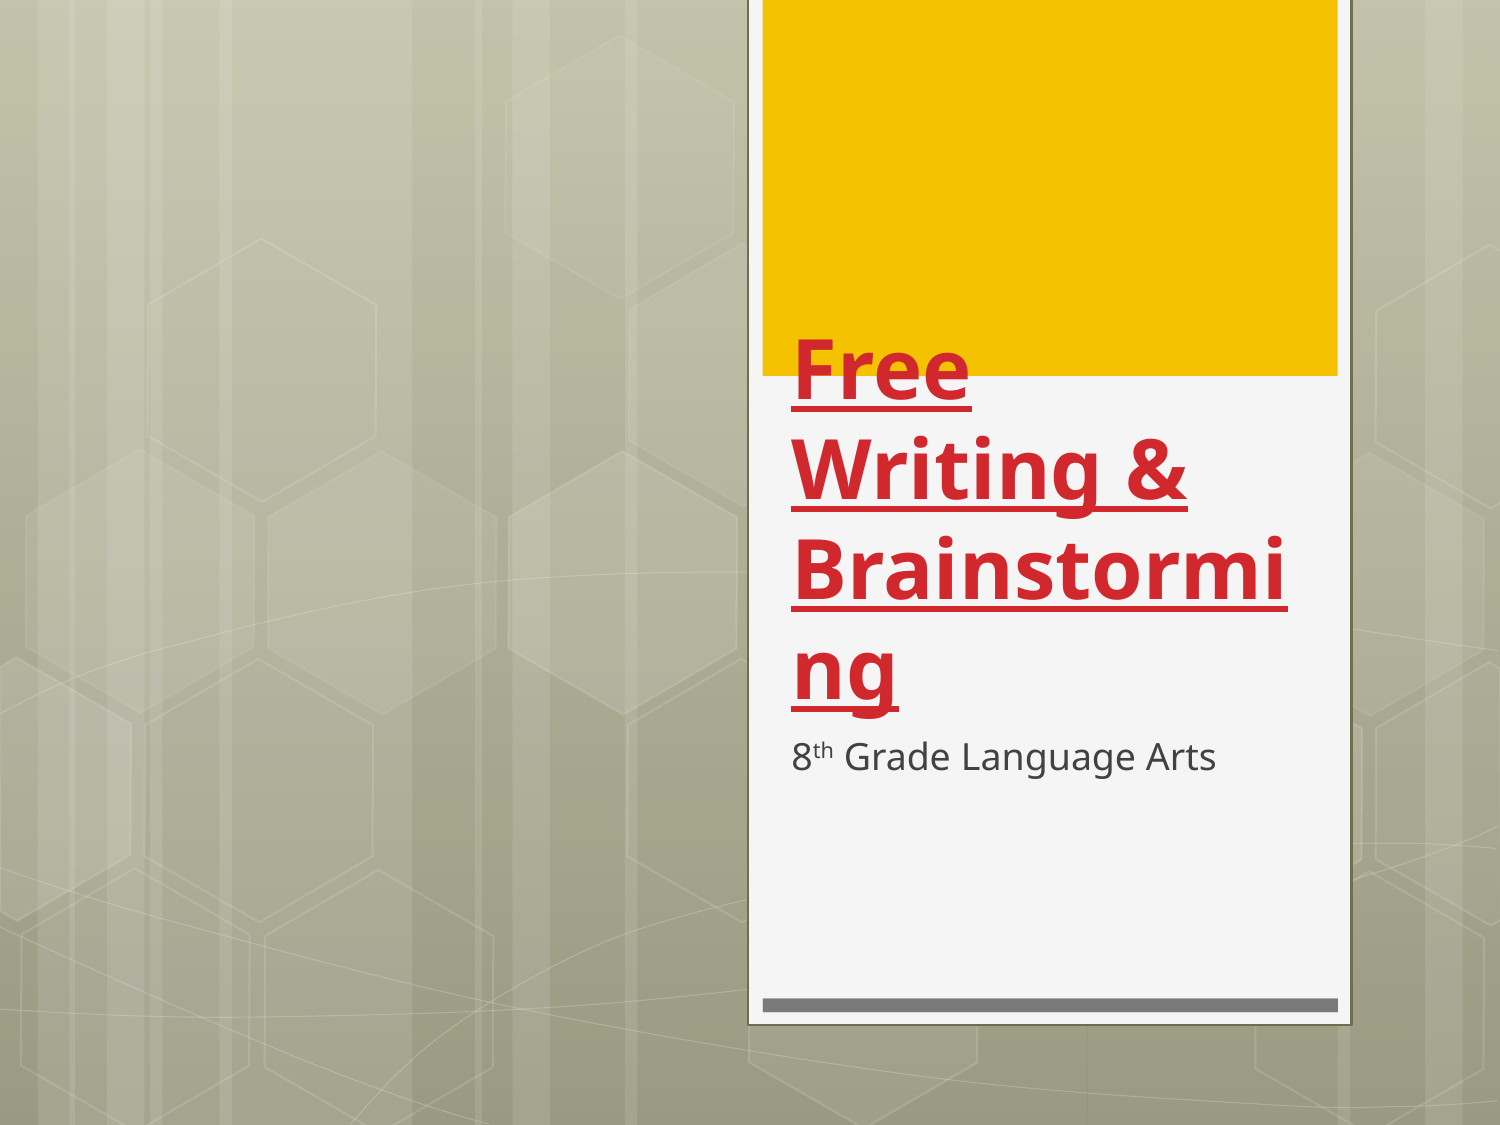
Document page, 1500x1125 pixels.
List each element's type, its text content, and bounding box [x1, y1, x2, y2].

subtitle 8th Grade Language Arts [776, 725, 1320, 933]
title Free Writing & Brainstorming [776, 444, 1320, 724]
